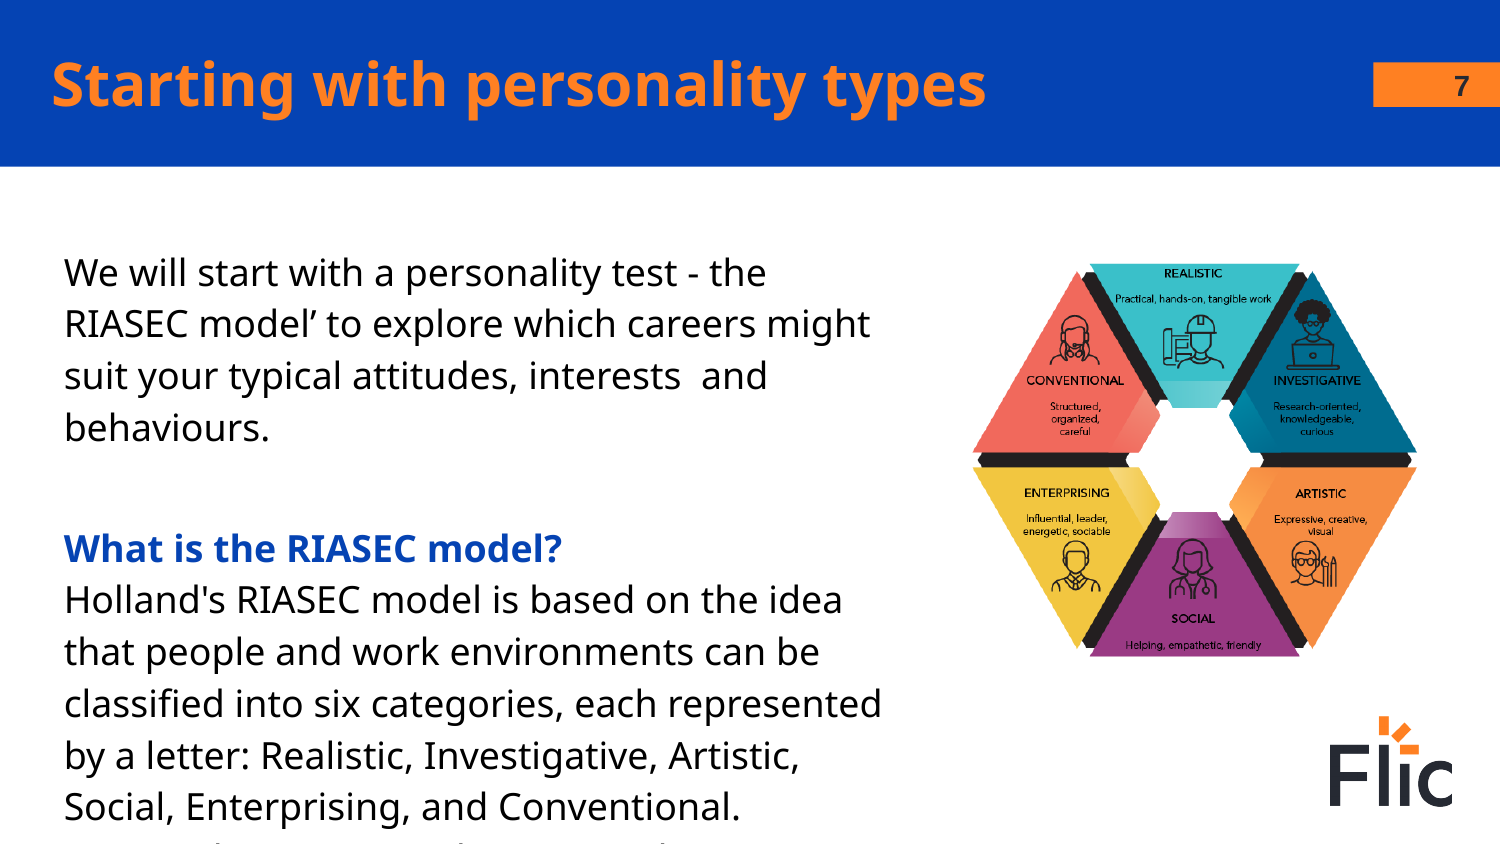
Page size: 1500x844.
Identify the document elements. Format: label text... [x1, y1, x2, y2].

picture [1330, 716, 1452, 807]
slide_number ‹#› [1423, 66, 1500, 104]
picture [953, 220, 1436, 703]
text_box We will start with a personality test - the RIASEC model’ to explore which careers might suit your typical attitudes, interests and behaviours. What is the RIASEC model? Holland's RIASEC model is based on the idea that people and work environments can be classified into six categories, each represented by a letter: Realistic, Investigative, Artistic, Social, Enterprising, and Conventional. It is used as a career planning tool. [48, 227, 911, 844]
title Starting with personality types [36, 39, 1271, 125]
